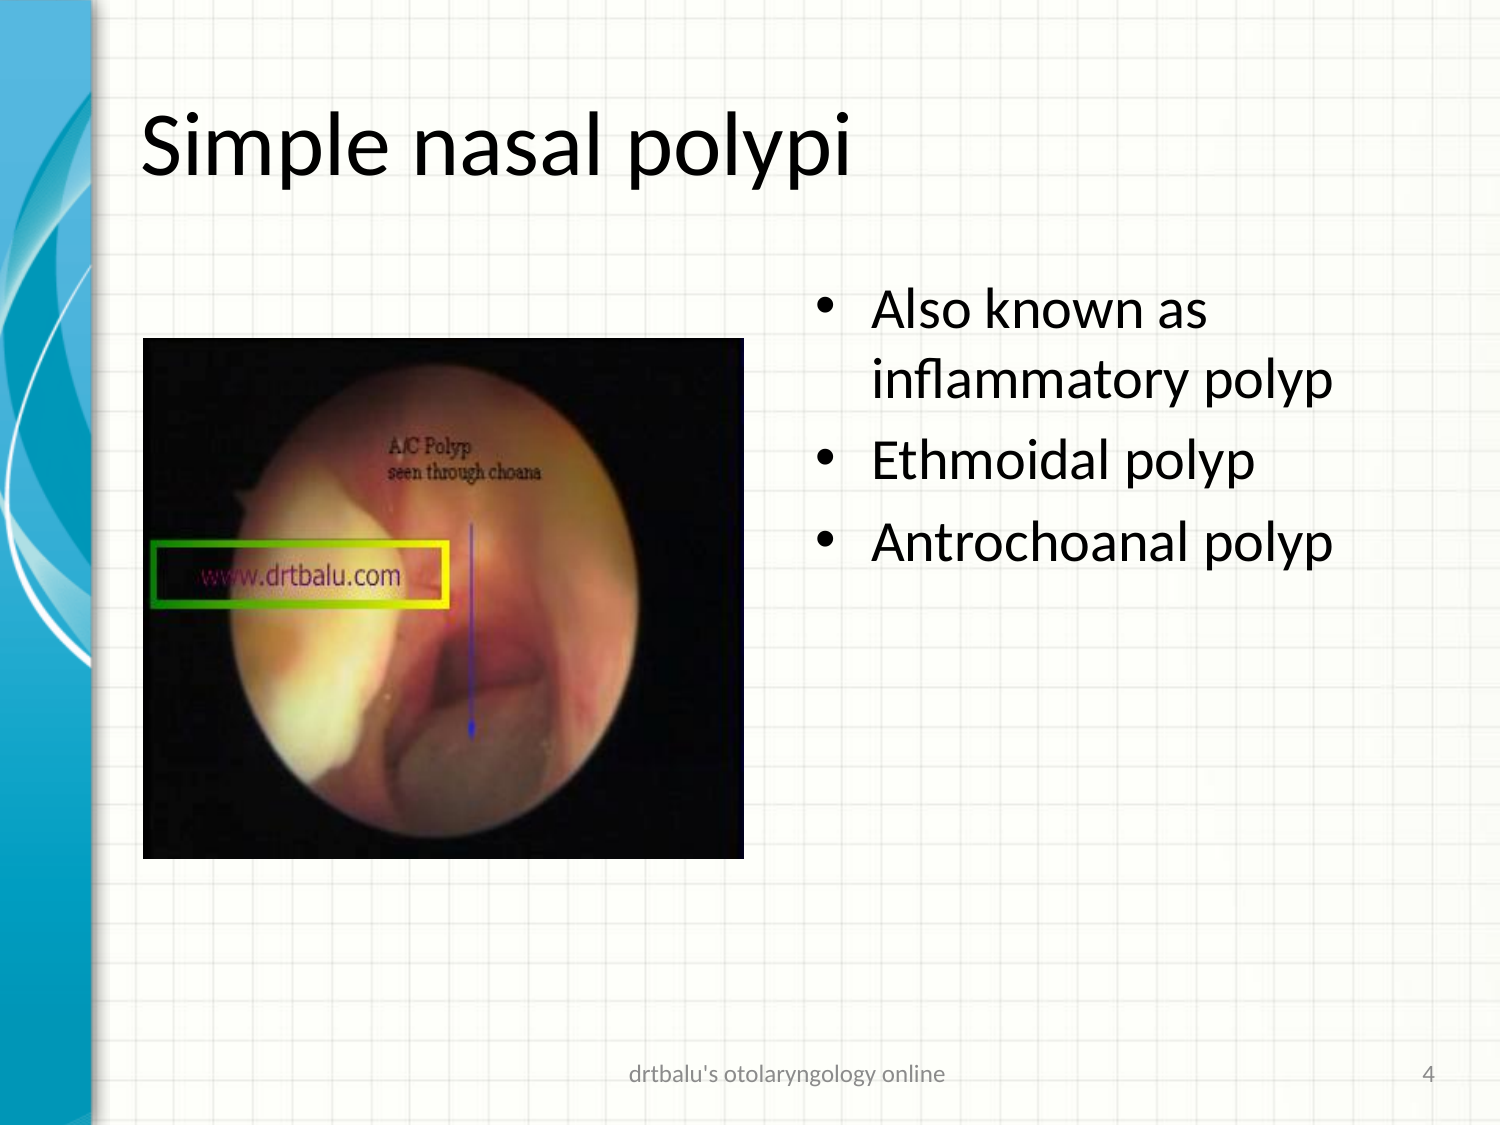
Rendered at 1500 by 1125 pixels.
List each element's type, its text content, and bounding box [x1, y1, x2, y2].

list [143, 337, 744, 859]
slide_number 4 [1100, 1042, 1450, 1103]
list Also known as inflammatory polyp Ethmoidal polyp Antrochoanal polyp [800, 262, 1463, 1005]
footer drtbalu's otolaryngology online [549, 1042, 1025, 1103]
title Simple nasal polypi [125, 45, 1450, 233]
picture [0, 0, 1500, 1125]
